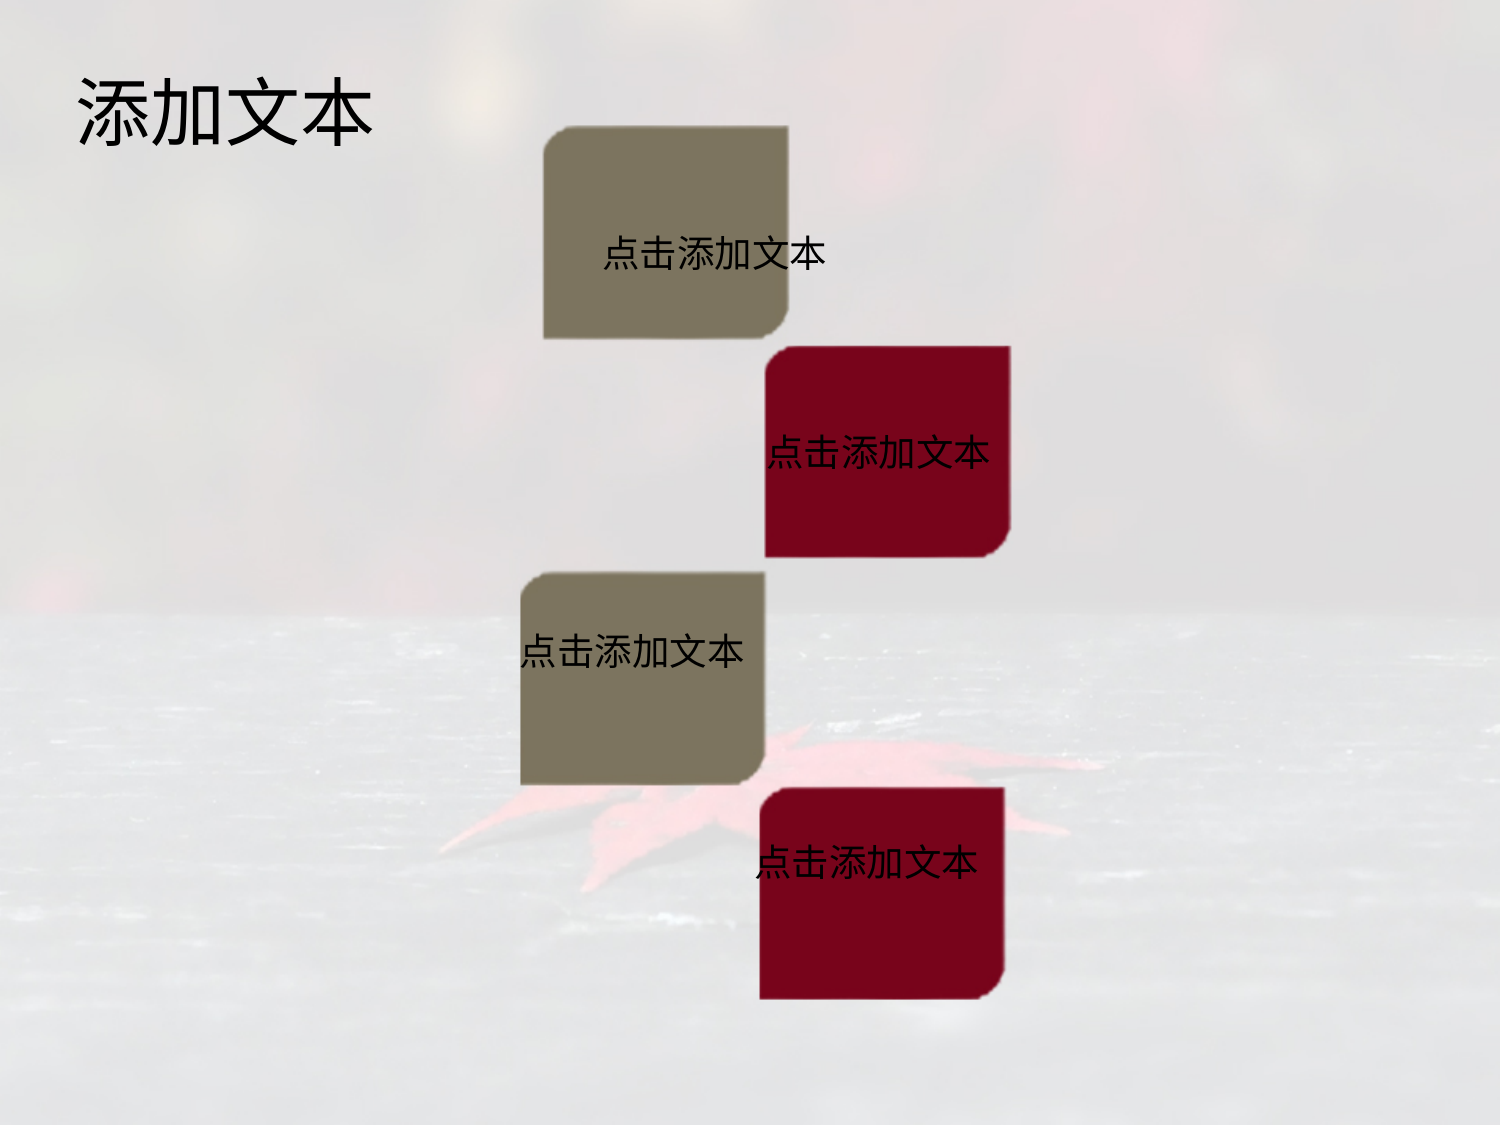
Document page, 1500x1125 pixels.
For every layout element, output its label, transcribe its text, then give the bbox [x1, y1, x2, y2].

text_box 点击添加文本 [505, 621, 760, 681]
text_box 点击添加文本 [751, 421, 1007, 482]
text_box 点击添加文本 [587, 222, 842, 283]
picture [0, 0, 1500, 1125]
text_box 点击添加文本 [739, 831, 995, 892]
text_box 添加文本 [60, 58, 391, 164]
